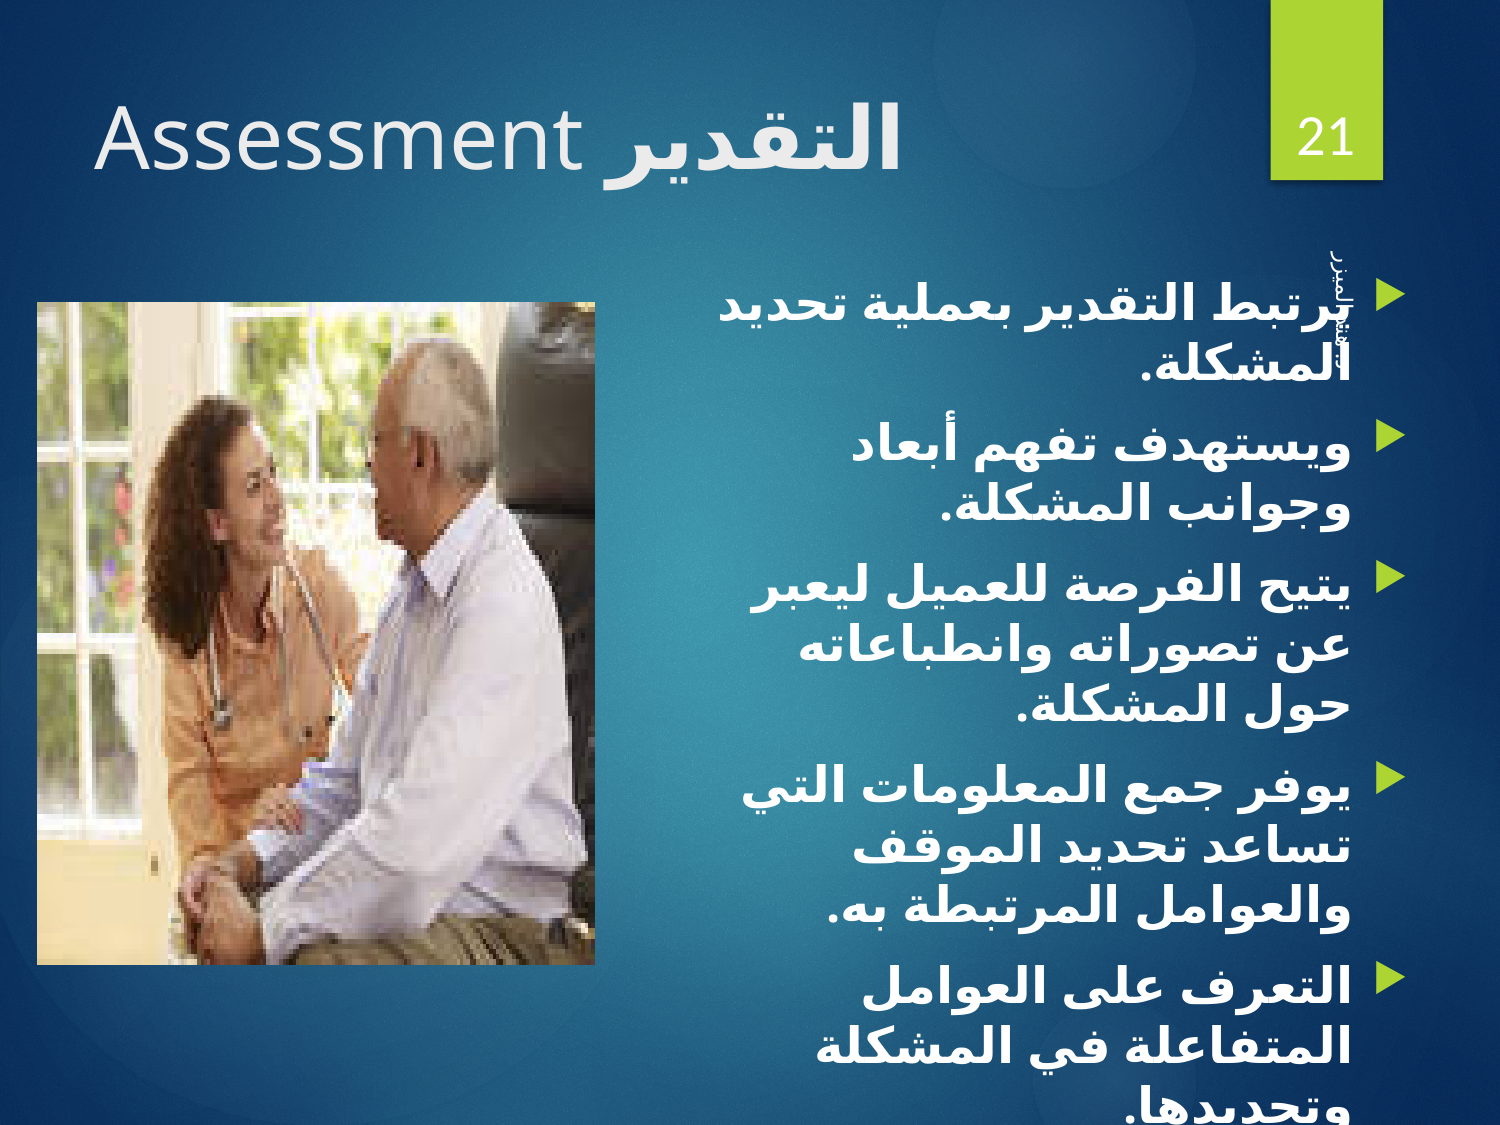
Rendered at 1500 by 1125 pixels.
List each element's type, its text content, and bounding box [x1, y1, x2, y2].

title التقدير Assessment [79, 74, 1237, 304]
list يرتبط التقدير بعملية تحديد المشكلة. ويستهدف تفهم أبعاد وجوانب المشكلة. يتيح الفرصة للعميل ليعبر عن تصوراته وانطباعاته حول المشكلة. يوفر جمع المعلومات التي تساعد تحديد الموقف والعوامل المرتبطة به. التعرف على العوامل المتفاعلة في المشكلة وتحديدها. مراجعة لتاريخ ظهور المشكلة وتطورها [679, 262, 1425, 1005]
footer د. هند الميزر [1320, 237, 1358, 871]
slide_number 21 [1273, 48, 1378, 175]
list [37, 302, 595, 965]
